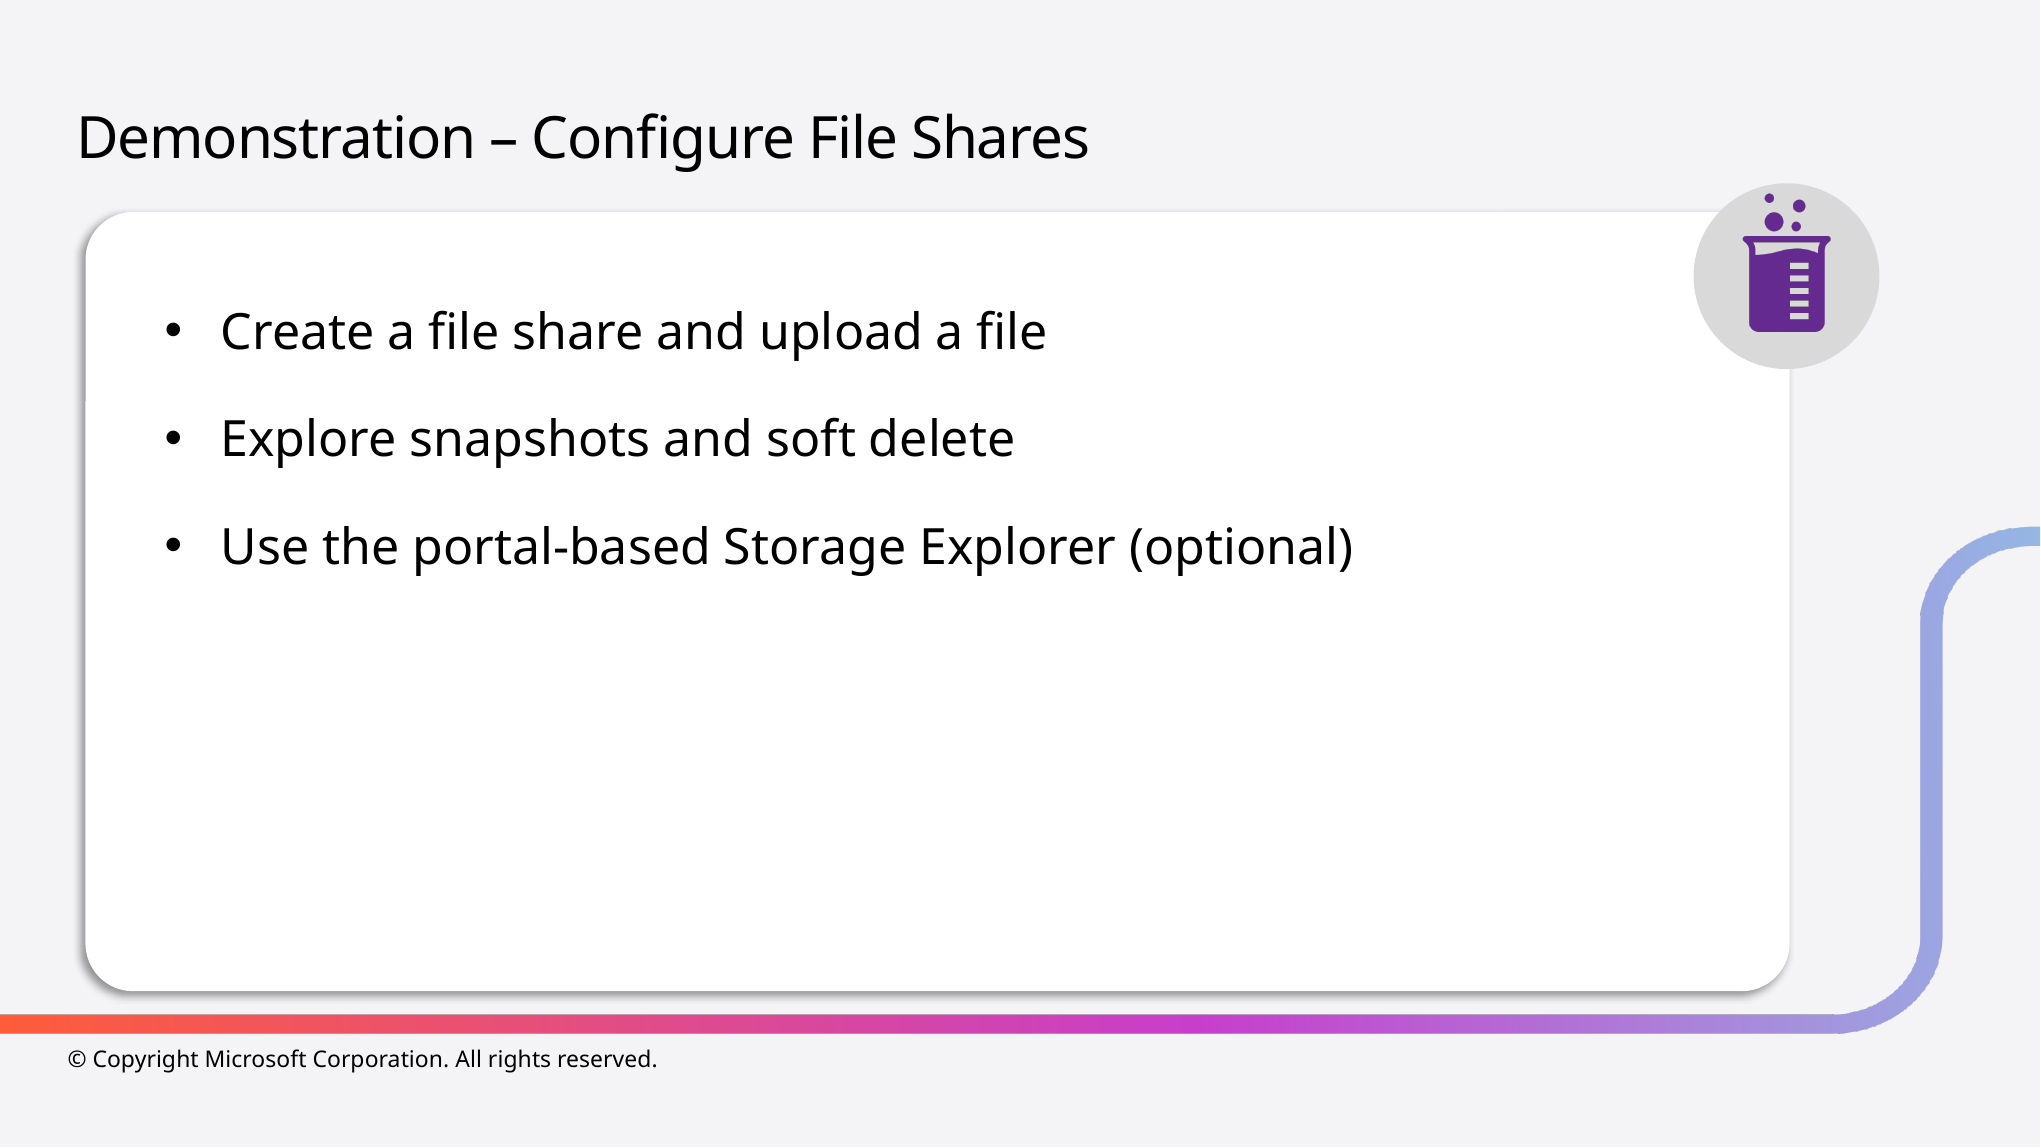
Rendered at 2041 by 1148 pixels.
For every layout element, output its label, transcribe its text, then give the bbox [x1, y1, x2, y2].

text_box Create a file share and upload a file Explore snapshots and soft delete Use the portal-based Storage Explorer (optional) [164, 269, 1838, 574]
picture [1711, 230, 1862, 338]
title Demonstration – Configure File Shares [76, 93, 1968, 230]
picture [0, 526, 2041, 1034]
